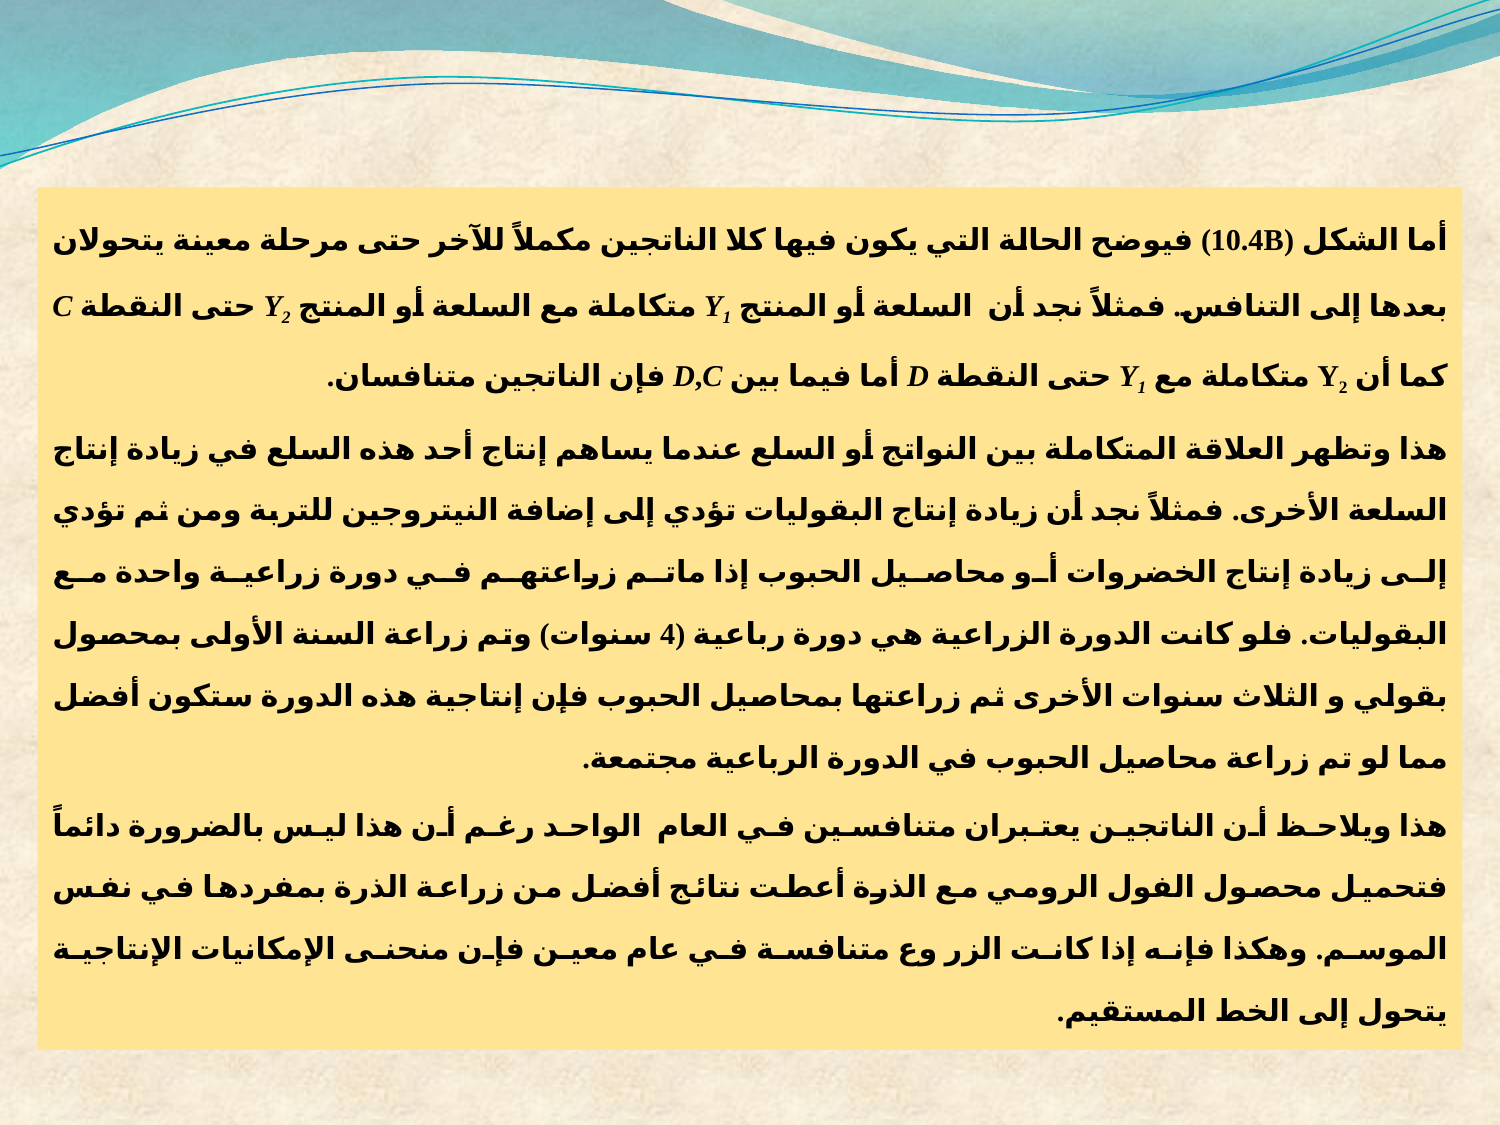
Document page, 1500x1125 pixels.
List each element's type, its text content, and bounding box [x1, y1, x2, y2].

list أما الشكل (10.4B) فيوضح الحالة التي يكون فيها كلا الناتجين مكملاً للآخر حتى مرحلة معينة يتحولان بعدها إلى التنافس. فمثلاً نجد أن السلعة أو المنتج Y1 متكاملة مع السلعة أو المنتج Y2 حتى النقطة C كما أن Y2 متكاملة مع Y1 حتى النقطة D أما فيما بين D,C فإن الناتجين متنافسان. هذا وتظهر العلاقة المتكاملة بين النواتج أو السلع عندما يساهم إنتاج أحد هذه السلع في زيادة إنتاج السلعة الأخرى. فمثلاً نجد أن زيادة إنتاج البقوليات تؤدي إلى إضافة النيتروجين للتربة ومن ثم تؤدي إلى زيادة إنتاج الخضروات أو محاصيل الحبوب إذا ماتم زراعتهم في دورة زراعية واحدة مع البقوليات. فلو كانت الدورة الزراعية هي دورة رباعية (4 سنوات) وتم زراعة السنة الأولى بمحصول بقولي و الثلاث سنوات الأخرى ثم زراعتها بمحاصيل الحبوب فإن إنتاجية هذه الدورة ستكون أفضل مما لو تم زراعة محاصيل الحبوب في الدورة الرباعية مجتمعة. هذا ويلاحظ أن الناتجين يعتبران متنافسين في العام الواحد رغم أن هذا ليس بالضرورة دائماً فتحميل محصول الفول الرومي مع الذرة أعطت نتائج أفضل من زراعة الذرة بمفردها في نفس الموسم. وهكذا فإنه إذا كانت الزر وع متنافسة في عام معين فإن منحنى الإمكانيات الإنتاجية يتحول إلى الخط المستقيم. [37, 187, 1463, 1050]
